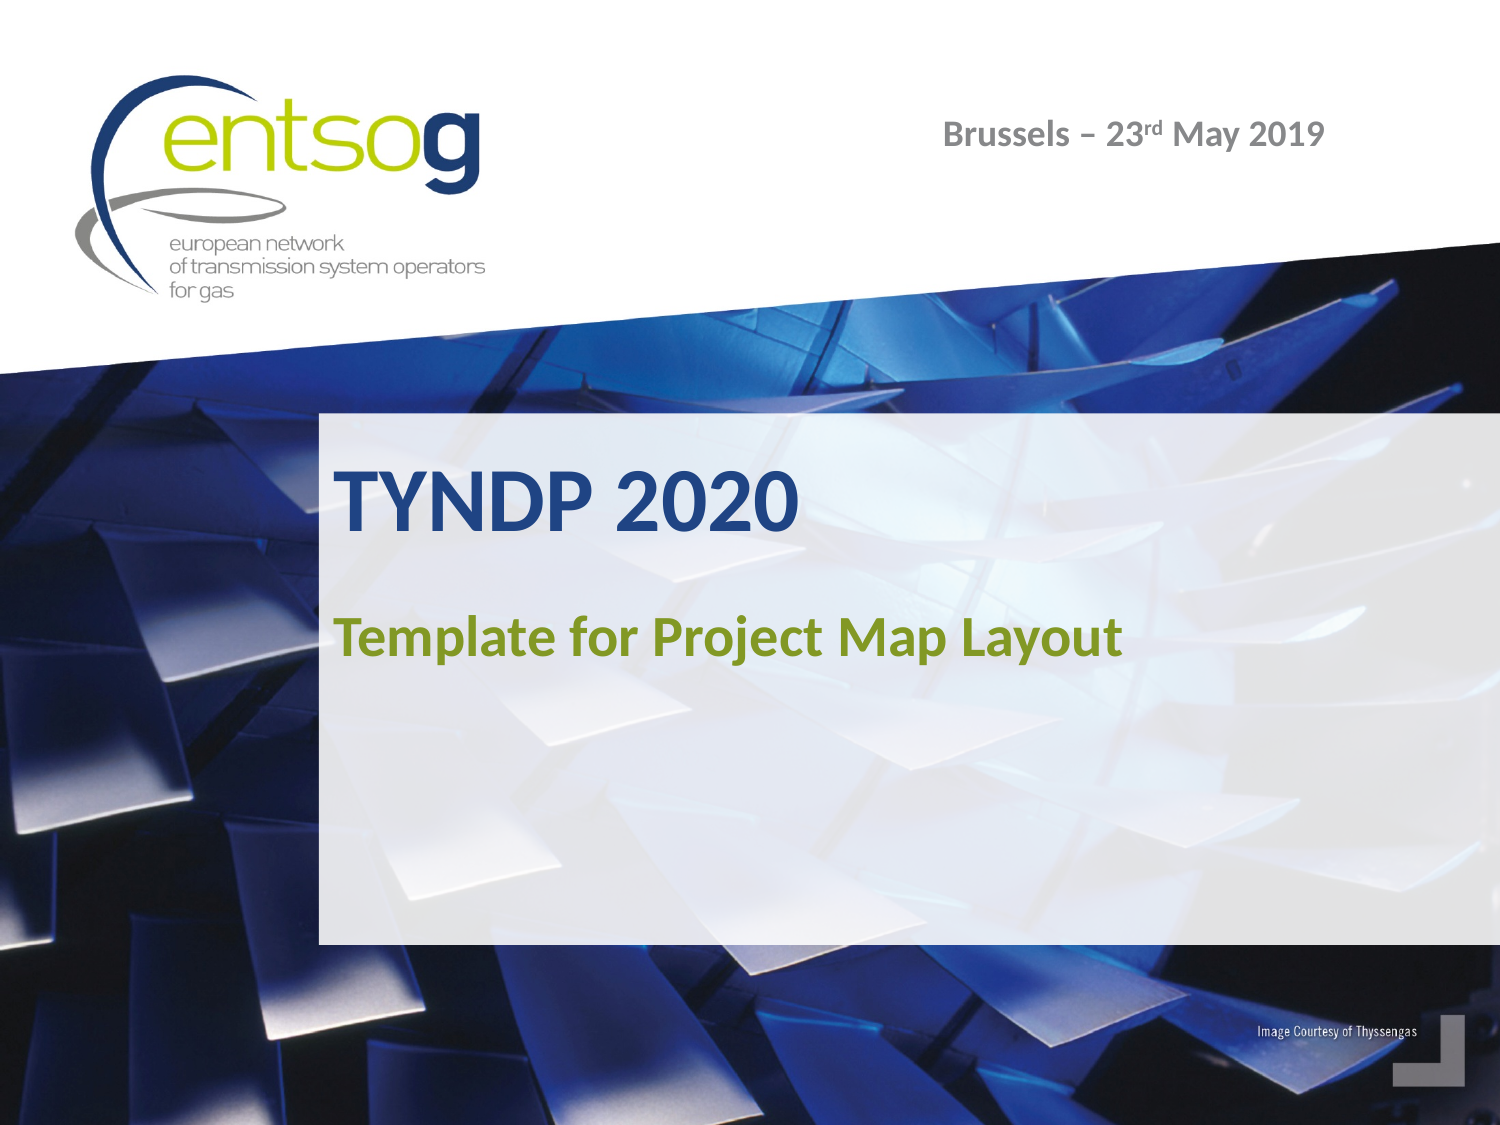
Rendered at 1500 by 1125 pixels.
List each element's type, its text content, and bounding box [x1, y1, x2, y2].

list Template for Project Map Layout [318, 590, 1312, 674]
title TYNDP 2020 [318, 432, 1500, 575]
picture [0, 0, 1500, 1125]
list Brussels – 23rd May 2019 [832, 101, 1435, 161]
